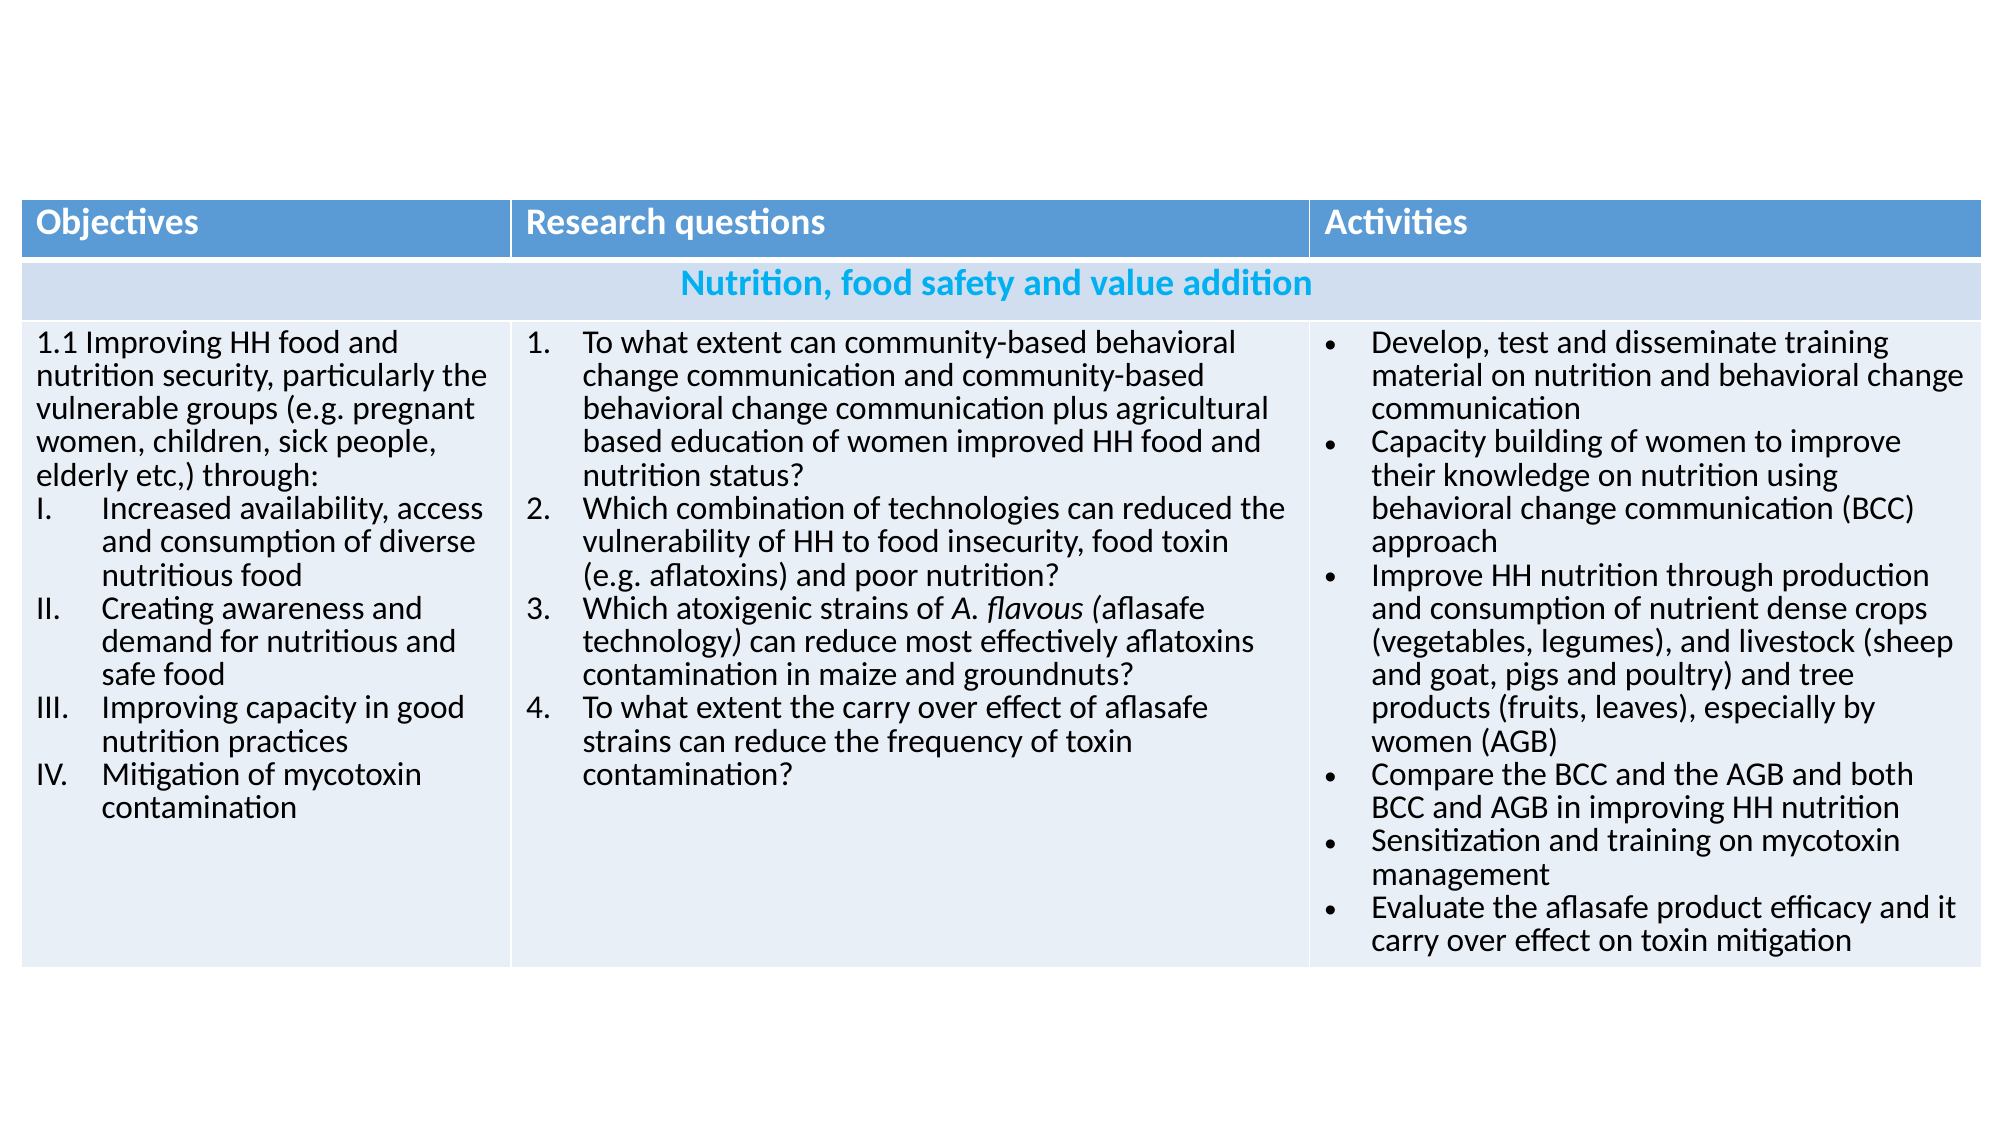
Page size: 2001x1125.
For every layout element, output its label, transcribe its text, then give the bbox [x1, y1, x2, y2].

table_header Activities [1310, 200, 1981, 257]
table_cell Nutrition, food safety and value addition [22, 263, 1981, 320]
table_header Objectives [22, 200, 510, 257]
table_cell Develop, test and disseminate training material on nutrition and behavioral change communication Capacity building of women to improve their knowledge on nutrition using behavioral change communication (BCC) approach Improve HH nutrition through production and consumption of nutrient dense crops (vegetables, legumes), and livestock (sheep and goat, pigs and poultry) and tree products (fruits, leaves), especially by women (AGB) Compare the BCC and the AGB and both BCC and AGB in improving HH nutrition Sensitization and training on mycotoxin management Evaluate the aflasafe product efficacy and it carry over effect on toxin mitigation [1310, 322, 1981, 967]
table_cell To what extent can community-based behavioral change communication and community-based behavioral change communication plus agricultural based education of women improved HH food and nutrition status? Which combination of technologies can reduced the vulnerability of HH to food insecurity, food toxin (e.g. aflatoxins) and poor nutrition? Which atoxigenic strains of A. flavous (aflasafe technology) can reduce most effectively aflatoxins contamination in maize and groundnuts? To what extent the carry over effect of aflasafe strains can reduce the frequency of toxin contamination? [512, 322, 1309, 967]
table_header Research questions [512, 200, 1309, 257]
table_cell 1.1 Improving HH food and nutrition security, particularly the vulnerable groups (e.g. pregnant women, children, sick people, elderly etc,) through: Increased availability, access and consumption of diverse nutritious food Creating awareness and demand for nutritious and safe food Improving capacity in good nutrition practices Mitigation of mycotoxin contamination [22, 322, 510, 967]
